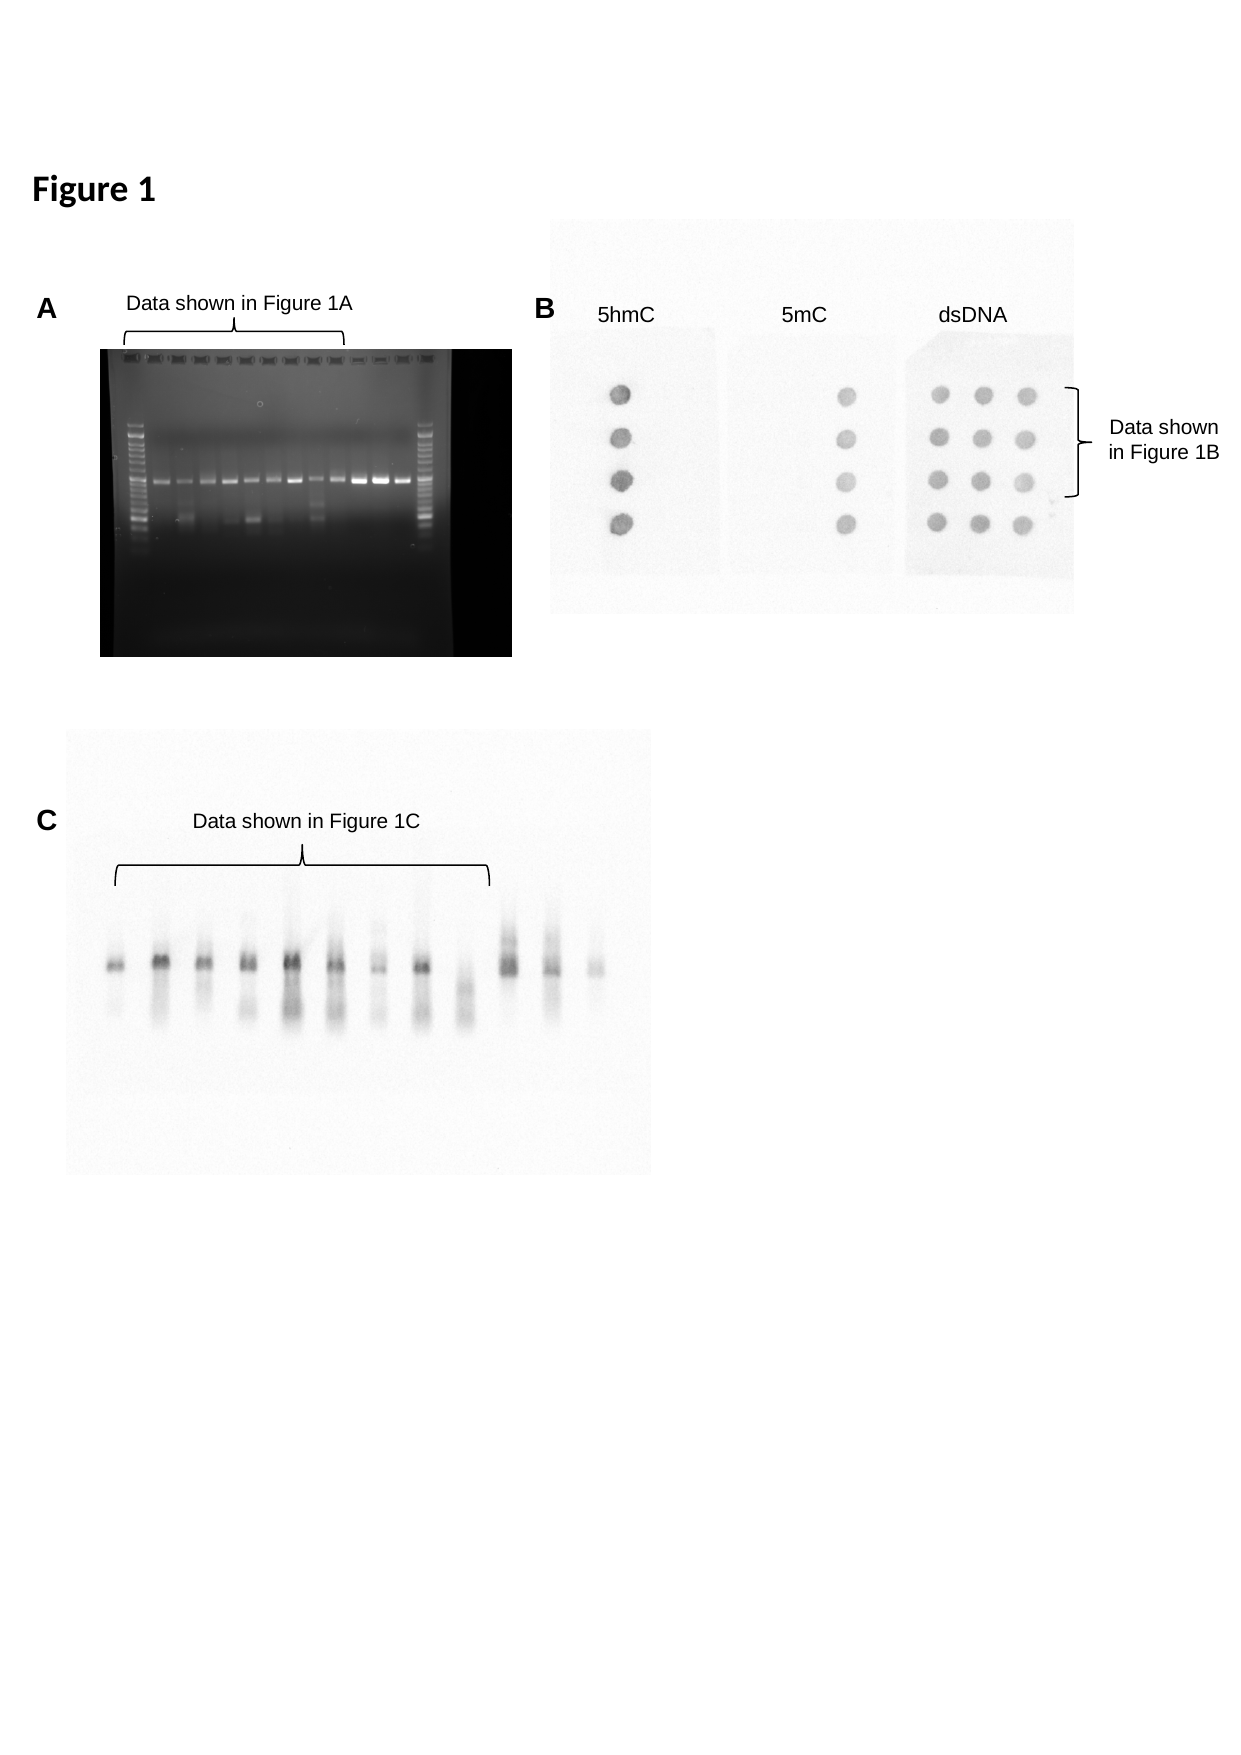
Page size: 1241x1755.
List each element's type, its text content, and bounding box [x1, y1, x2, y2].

text_box Figure 1 [17, 156, 282, 217]
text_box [21, 218, 1237, 1176]
